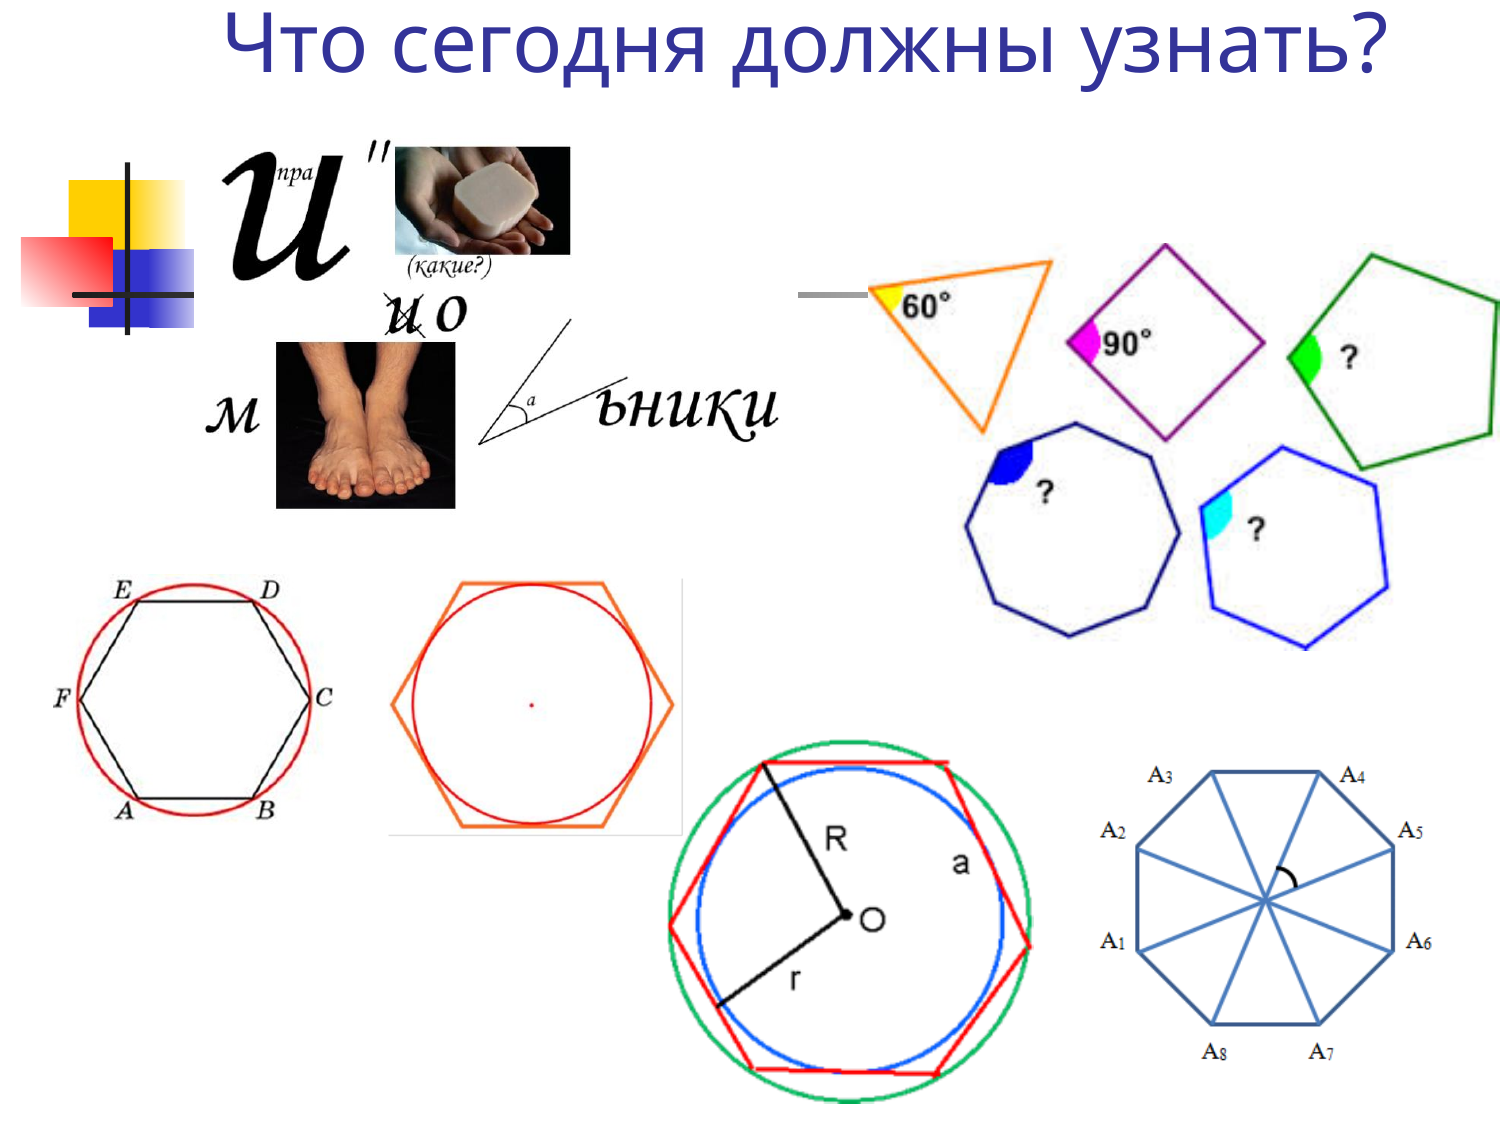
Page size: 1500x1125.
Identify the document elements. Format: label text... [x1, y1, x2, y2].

picture [52, 573, 333, 825]
picture [1080, 739, 1452, 1082]
picture [371, 562, 1034, 1105]
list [194, 113, 798, 567]
picture [867, 243, 1500, 652]
title Что сегодня должны узнать? [206, 35, 1468, 197]
